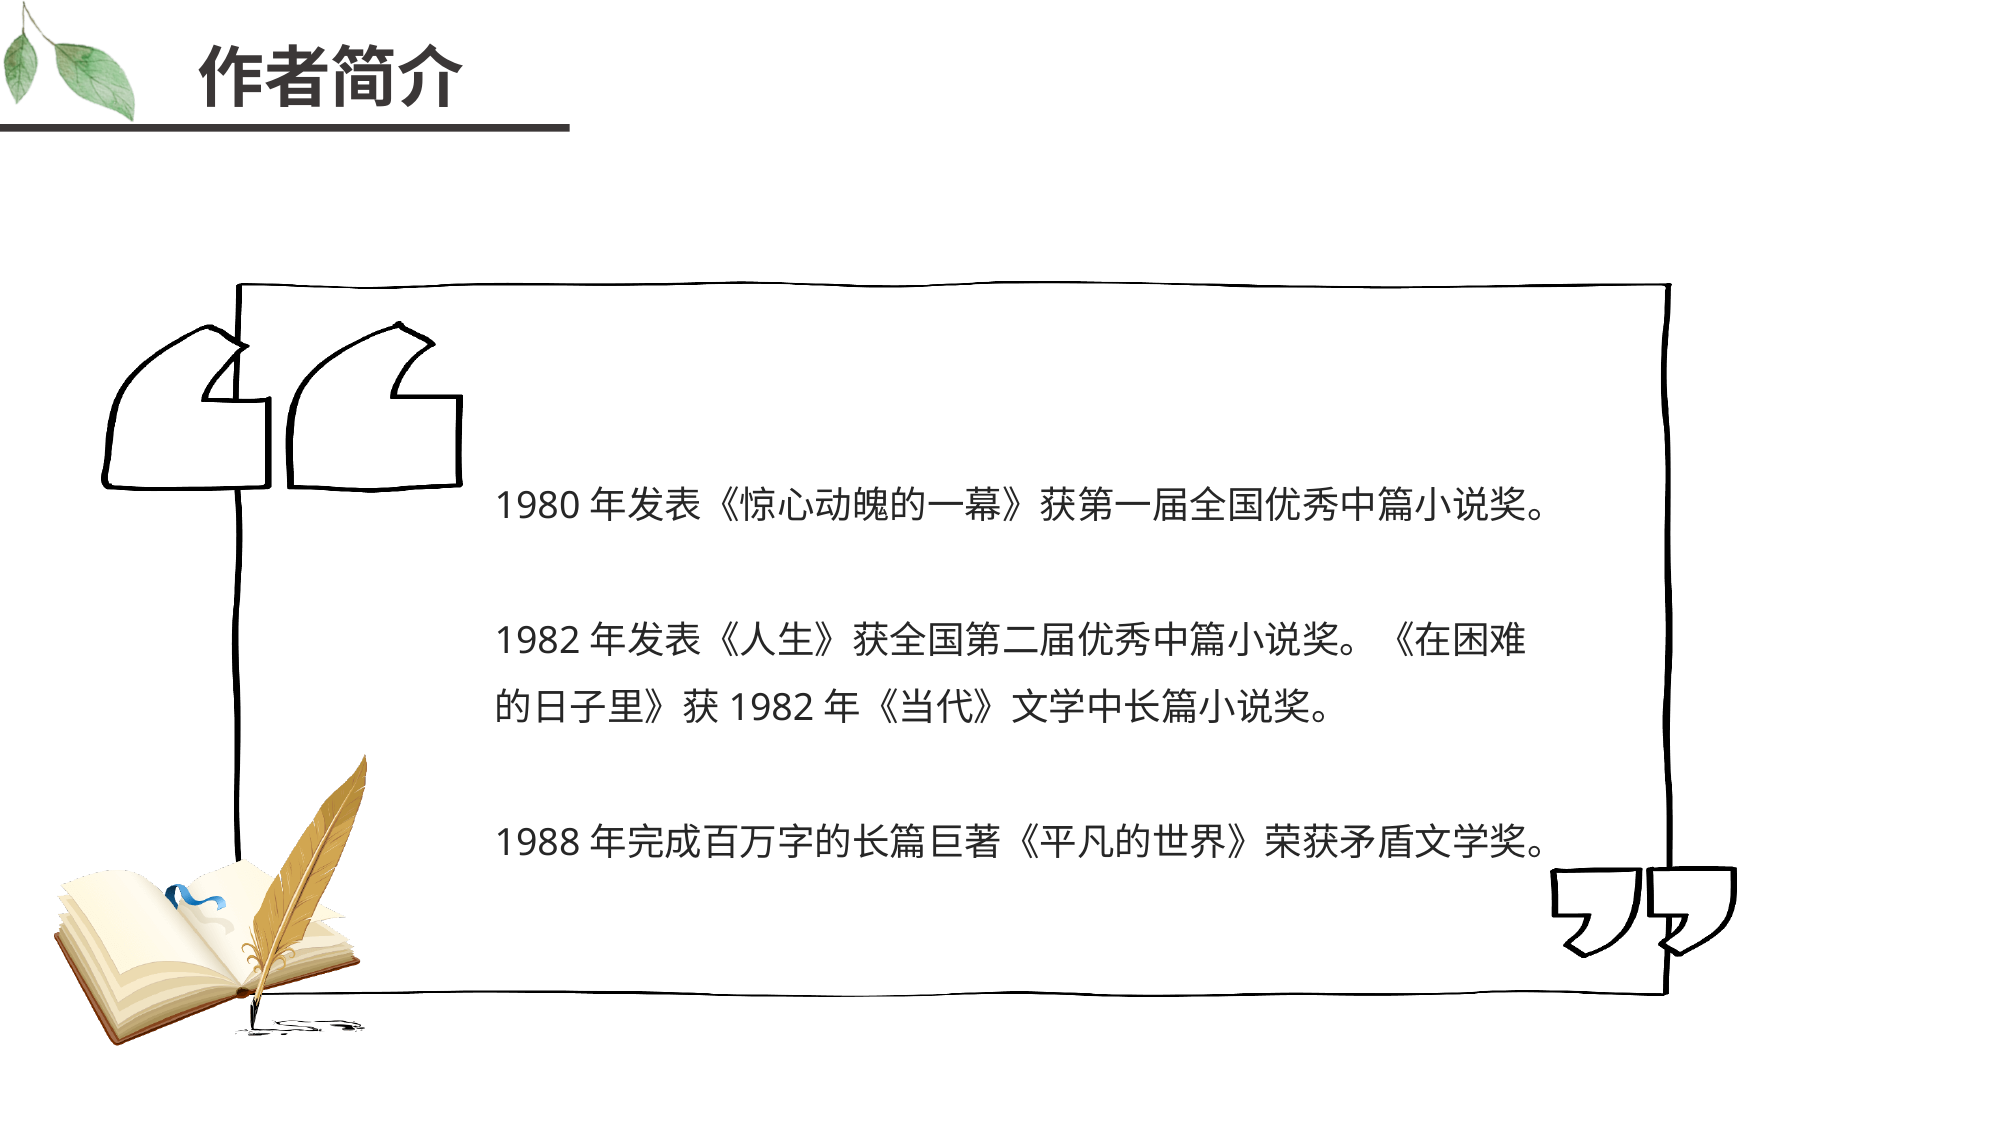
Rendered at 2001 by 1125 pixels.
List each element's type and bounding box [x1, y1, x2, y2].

picture [42, 281, 1737, 1068]
text_box [0, 3, 570, 132]
